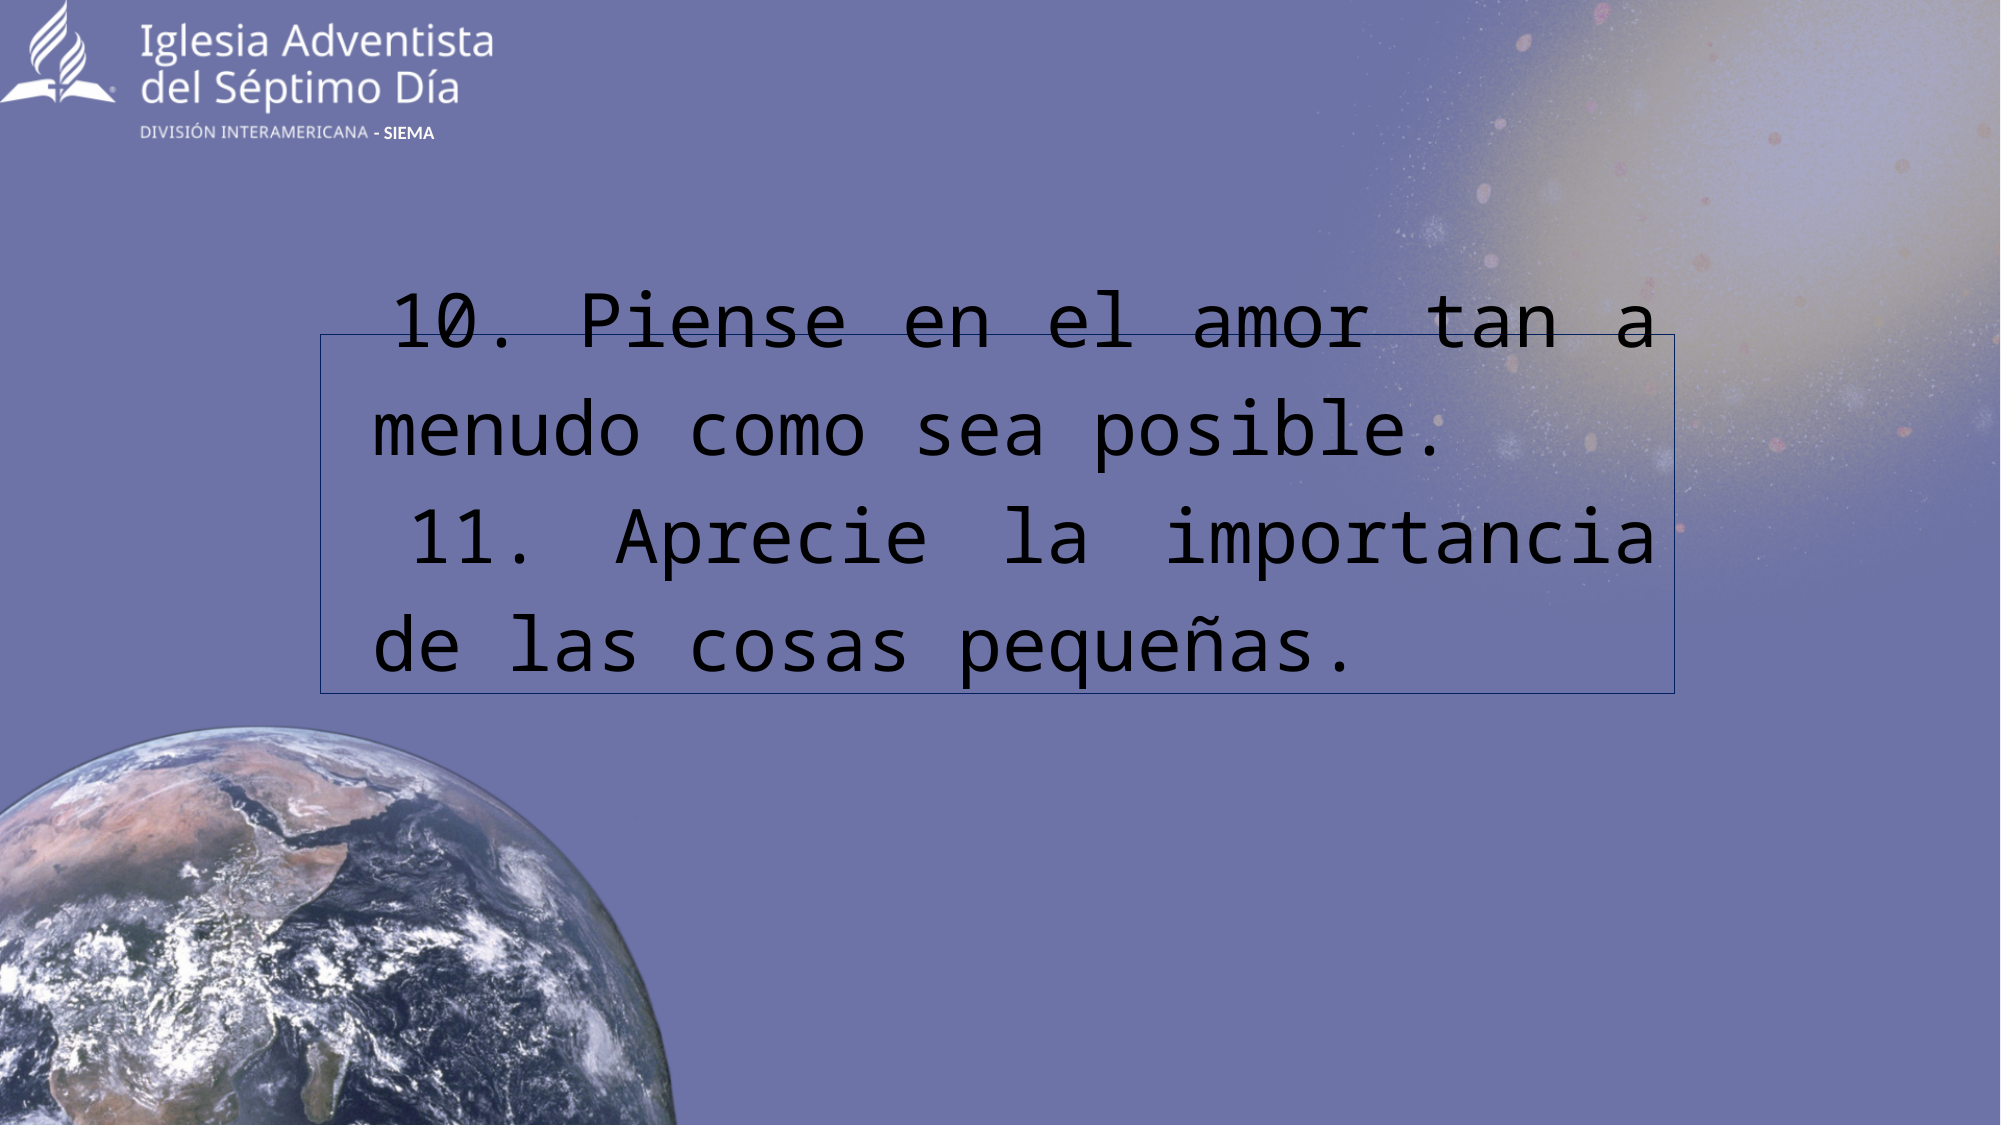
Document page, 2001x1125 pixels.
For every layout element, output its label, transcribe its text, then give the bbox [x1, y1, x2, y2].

list 10. Piense en el amor tan a menudo como sea posible. 11. Aprecie la importancia de las cosas pequeñas. [320, 334, 1675, 694]
text_box - SIEMA [354, 113, 451, 151]
picture [0, 0, 2001, 1125]
